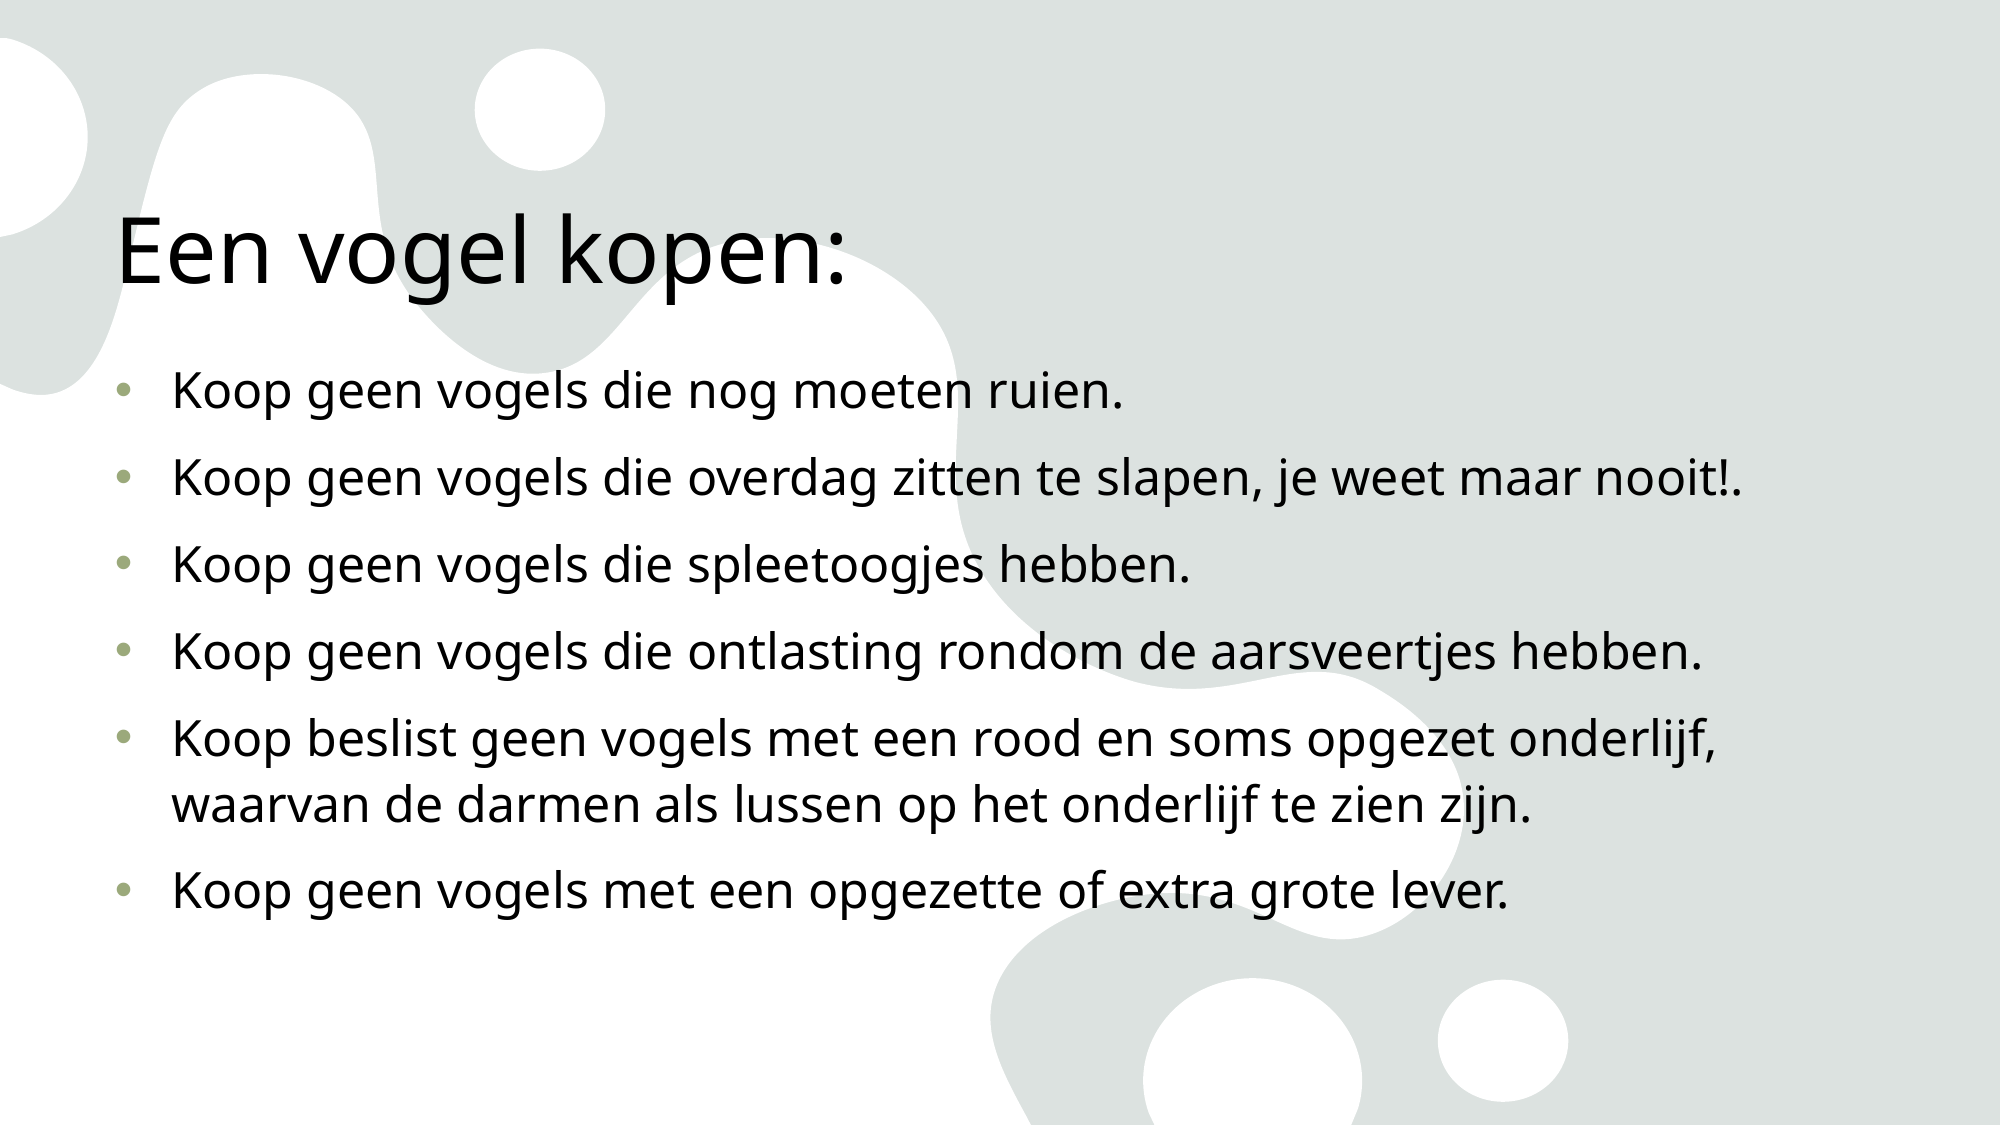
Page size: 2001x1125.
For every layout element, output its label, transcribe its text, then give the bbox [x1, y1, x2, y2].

title Een vogel kopen: [99, 91, 1900, 309]
list Koop geen vogels die nog moeten ruien. Koop geen vogels die overdag zitten te slapen, je weet maar nooit!. Koop geen vogels die spleetoogjes hebben. Koop geen vogels die ontlasting rondom de aarsveertjes hebben. Koop beslist geen vogels met een rood en soms opgezet onderlijf, waarvan de darmen als lussen op het onderlijf te zien zijn. Koop geen vogels met een opgezette of extra grote lever. [99, 345, 1900, 1008]
